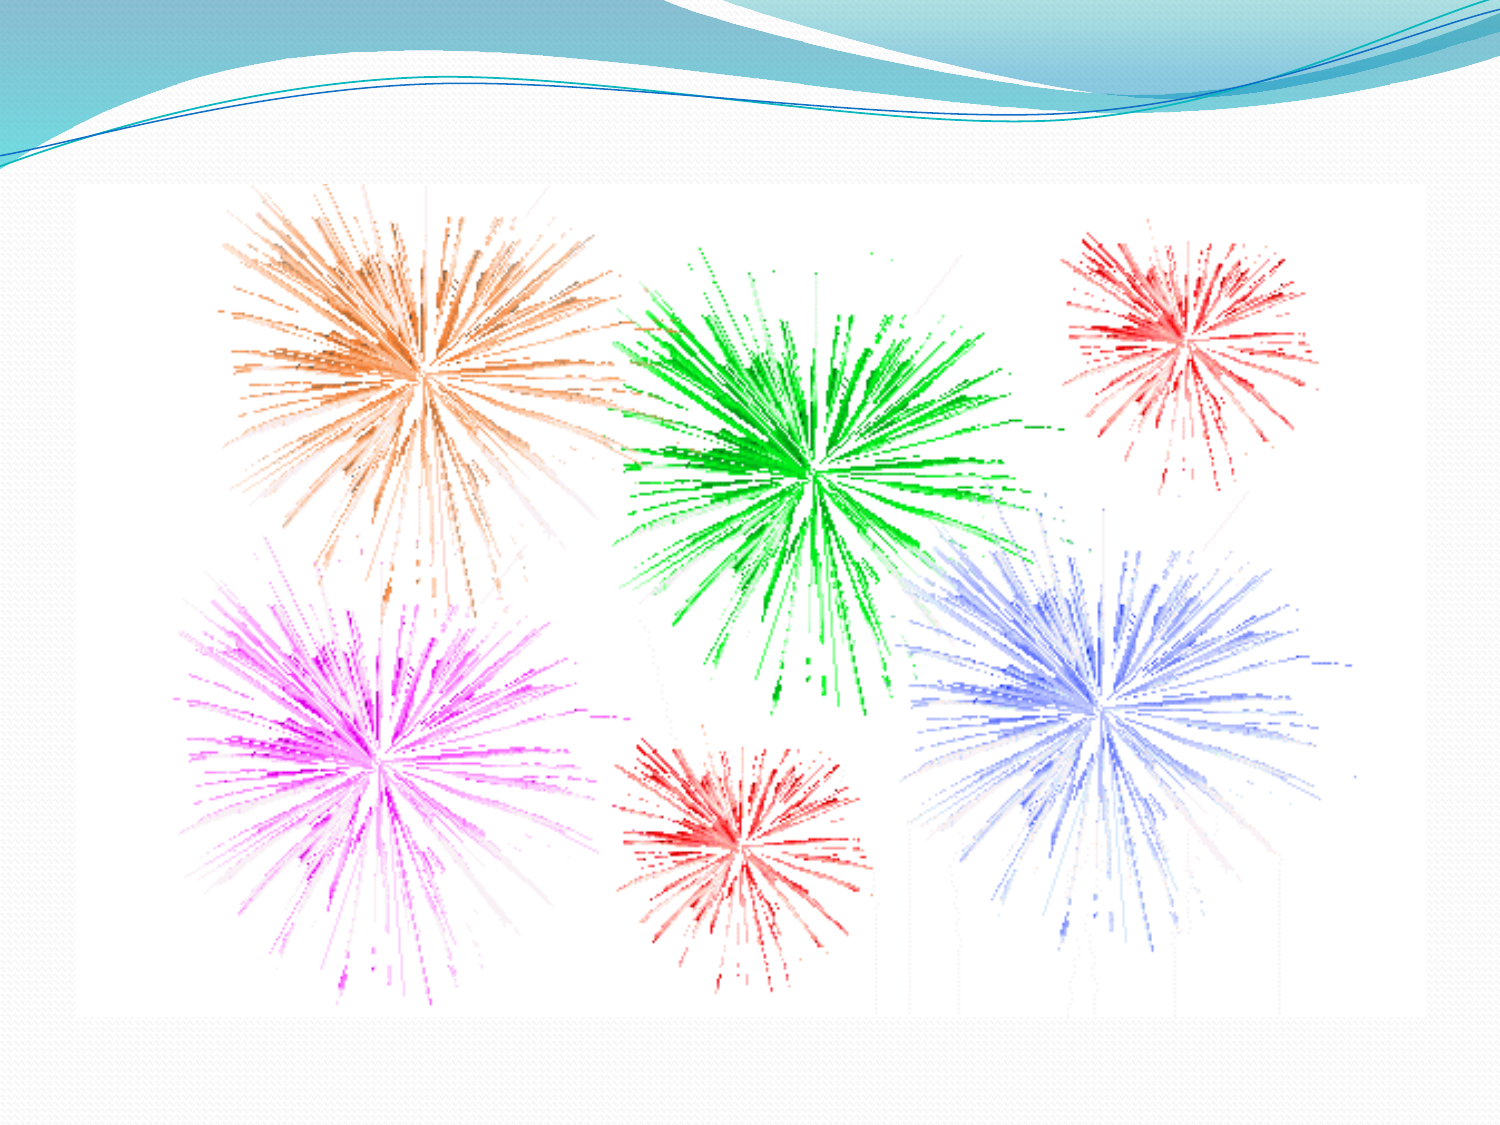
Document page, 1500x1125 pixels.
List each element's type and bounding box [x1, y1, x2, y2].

picture [76, 184, 1426, 1018]
